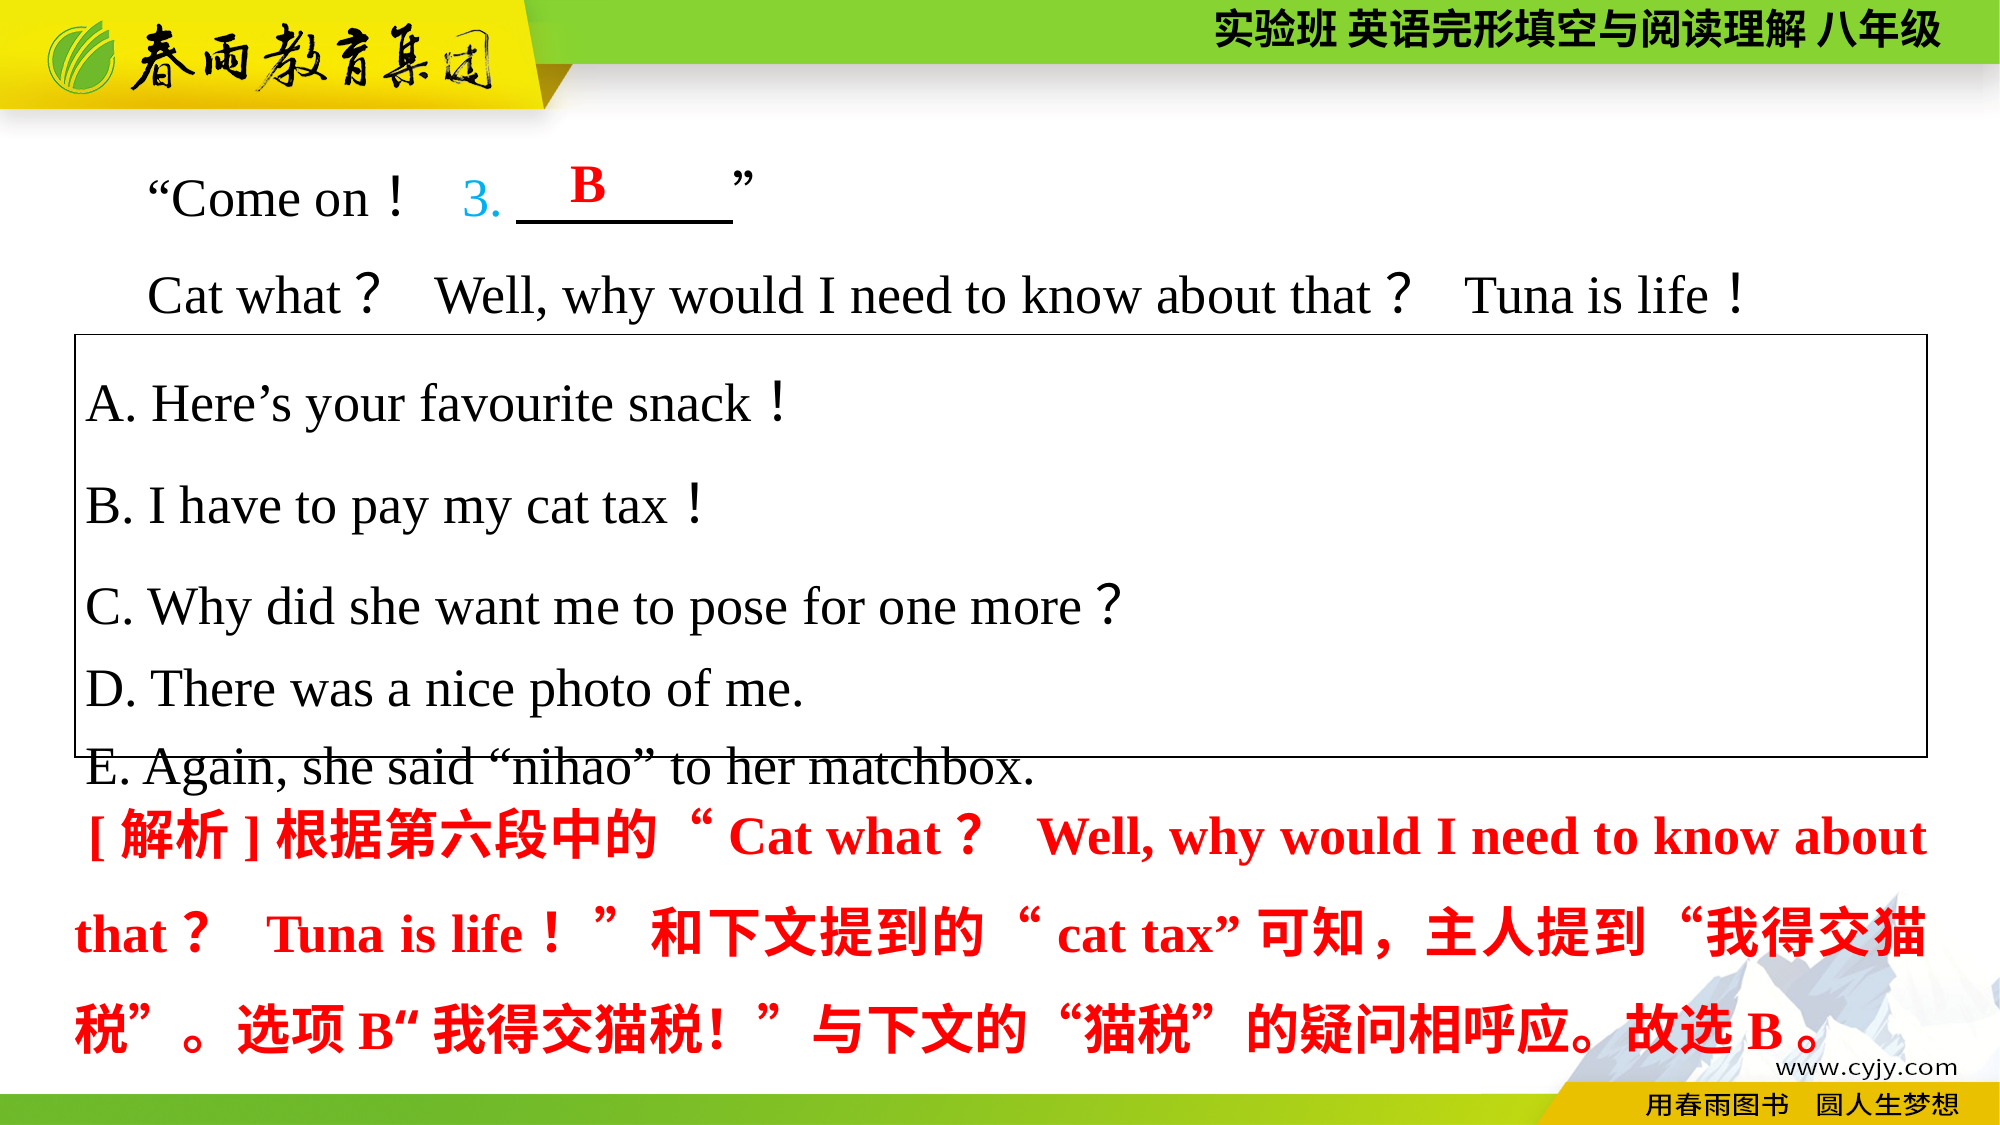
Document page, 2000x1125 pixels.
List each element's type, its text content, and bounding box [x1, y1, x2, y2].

list “Come on！ 3. ” Cat what？ Well, why would I need to know about that？ Tuna is life！ [59, 122, 1944, 322]
text_box [解析]根据第六段中的“Cat what？ Well, why would I need to know about that？ Tuna is life！”和下文提到的“cat tax”可知，主人提到“我得交猫税”。选项B“我得交猫税！”与下文的“猫税”的疑问相呼应。故选B。 [59, 760, 1944, 1068]
picture [0, 0, 2000, 1125]
table_header A. Here’s your favourite snack！ B. I have to pay my cat tax！ C. Why did she want me to pose for one more？ D. There was a nice photo of me. E. Again, she said “nihao” to her matchbox. [76, 335, 1926, 756]
text_box B [555, 141, 622, 222]
